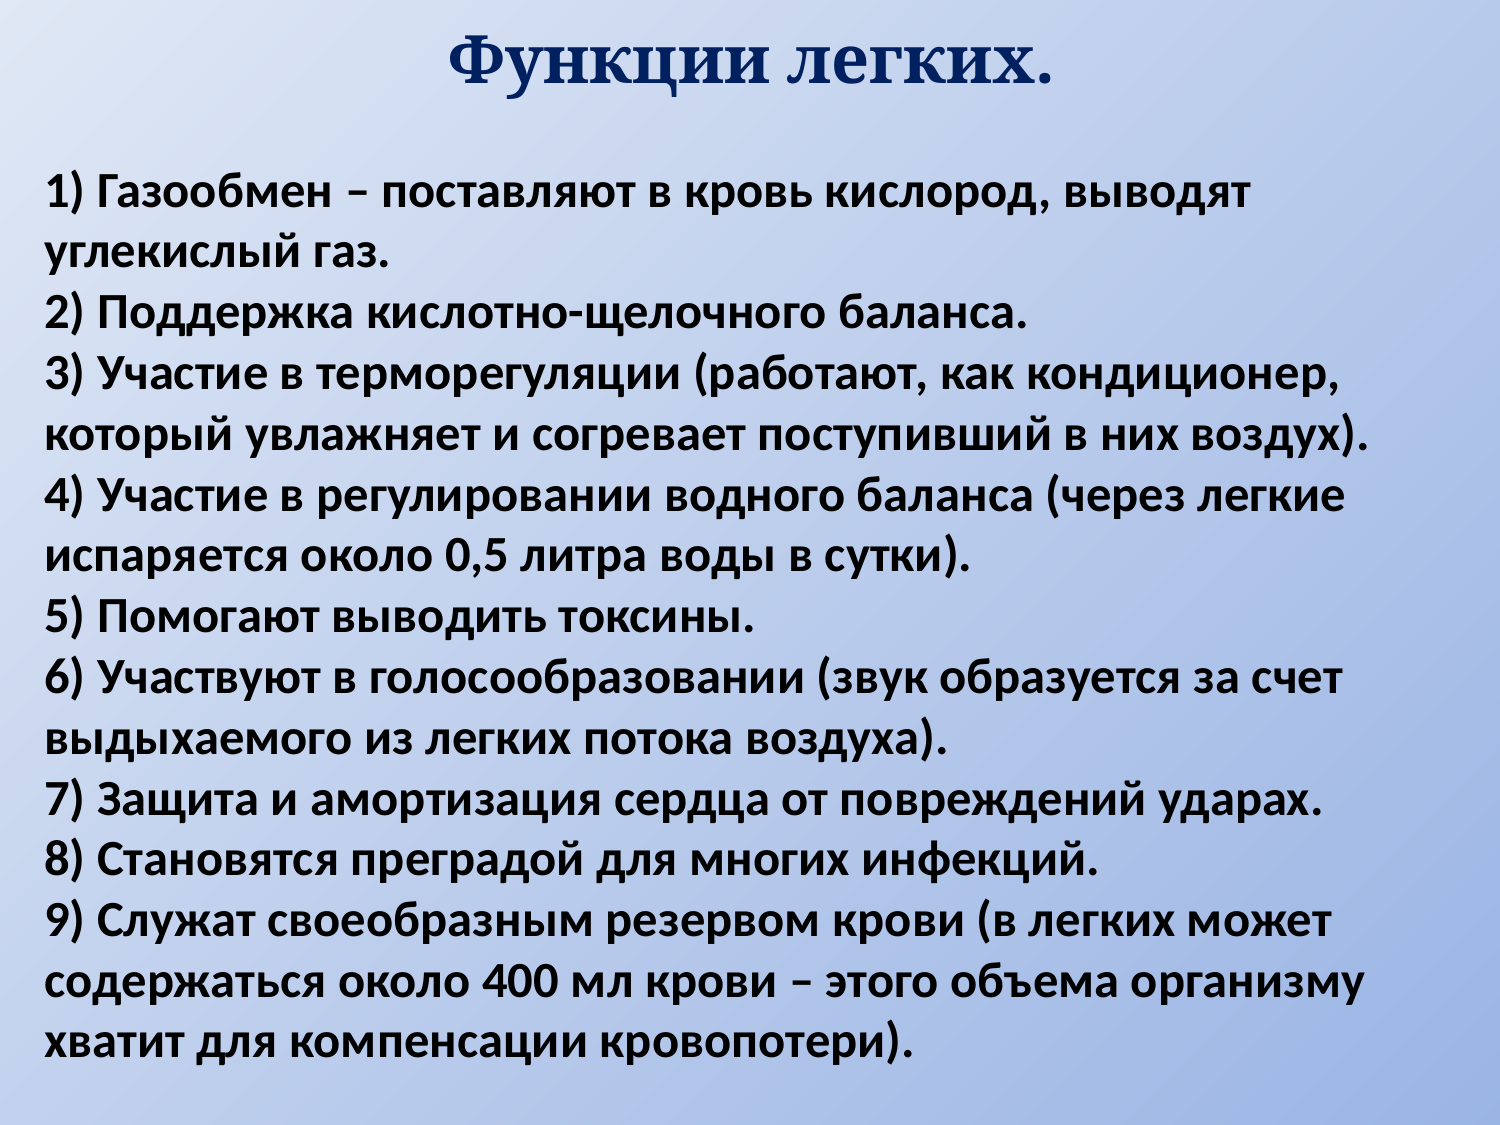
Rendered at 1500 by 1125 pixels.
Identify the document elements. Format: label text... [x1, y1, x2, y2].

list 1) Газообмен – поставляют в кровь кислород, выводят углекислый газ. 2) Поддержка кислотно-щелочного баланса. 3) Участие в терморегуляции (работают, как кондиционер, который увлажняет и согревает поступивший в них воздух). 4) Участие в регулировании водного баланса (через легкие испаряется около 0,5 литра воды в сутки). 5) Помогают выводить токсины. 6) Участвуют в голосообразовании (звук образуется за счет выдыхаемого из легких потока воздуха). 7) Защита и амортизация сердца от повреждений ударах. 8) Становятся преградой для многих инфекций. 9) Служат своеобразным резервом крови (в легких может содержаться около 400 мл крови – этого объема организму хватит для компенсации кровопотери). [29, 149, 1471, 1094]
title Функции легких. [76, 0, 1427, 114]
